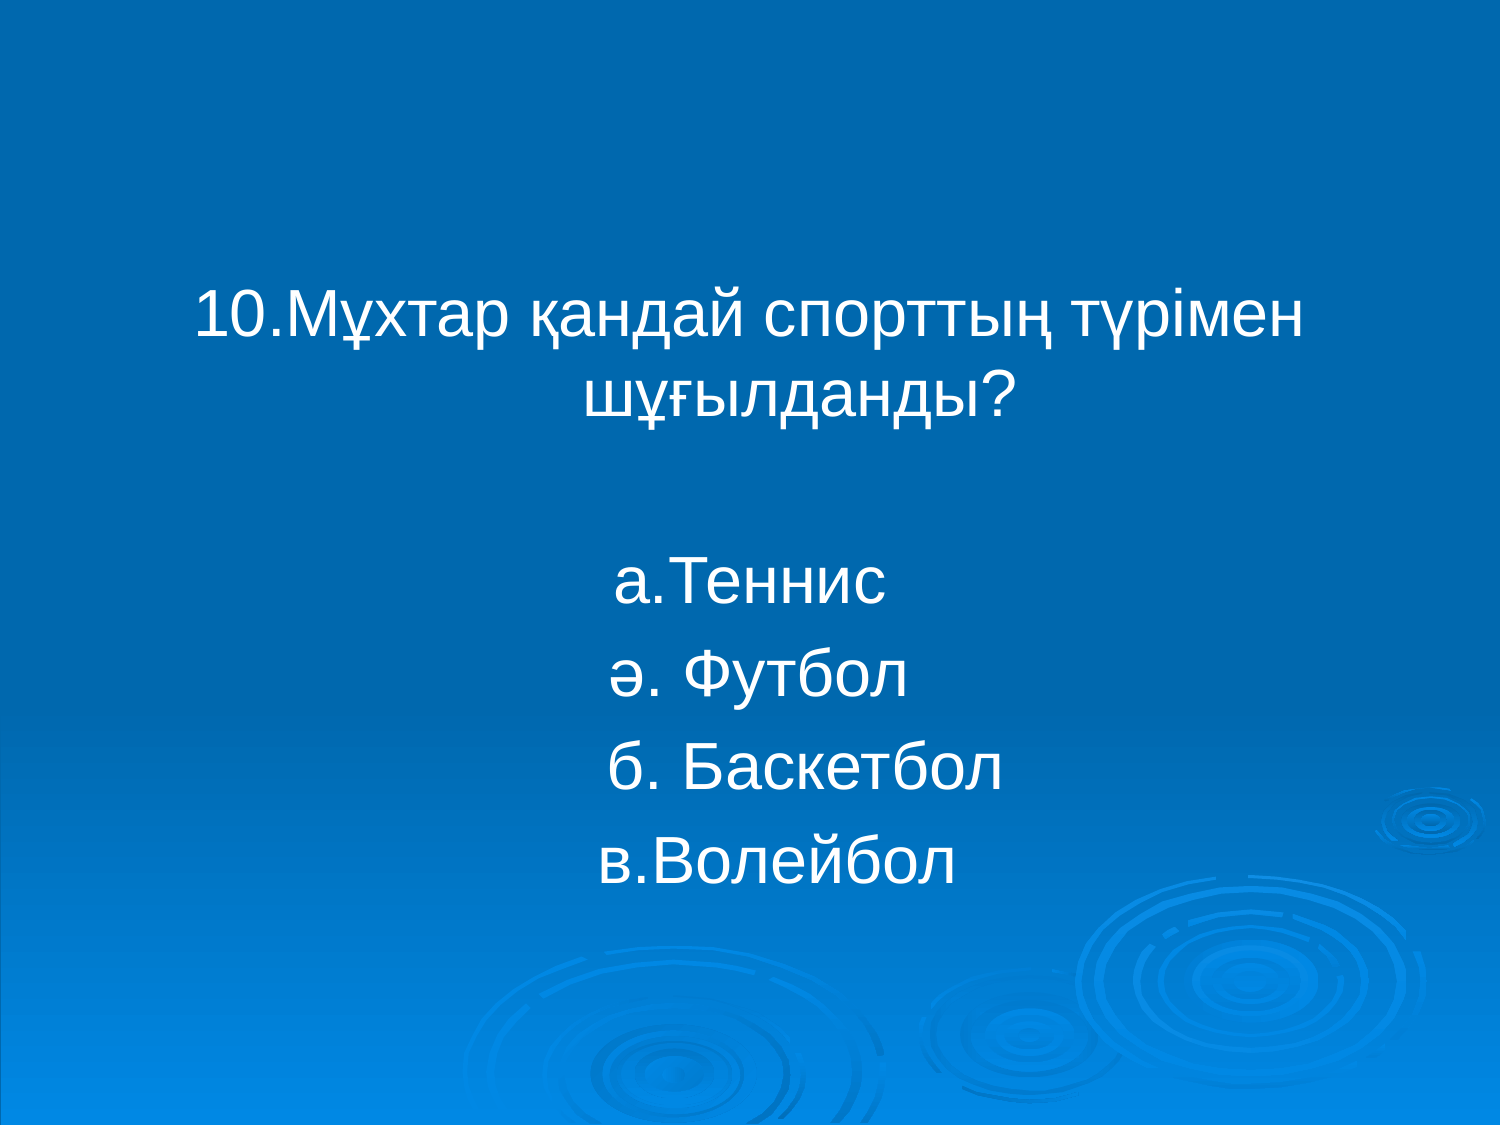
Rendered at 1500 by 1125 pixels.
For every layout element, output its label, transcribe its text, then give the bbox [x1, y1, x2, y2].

list 10.Мұхтар қандай спорттың түрімен шұғылданды? а.Теннис ә. Футбол б. Баскетбол в.Волейбол [74, 262, 1426, 1006]
